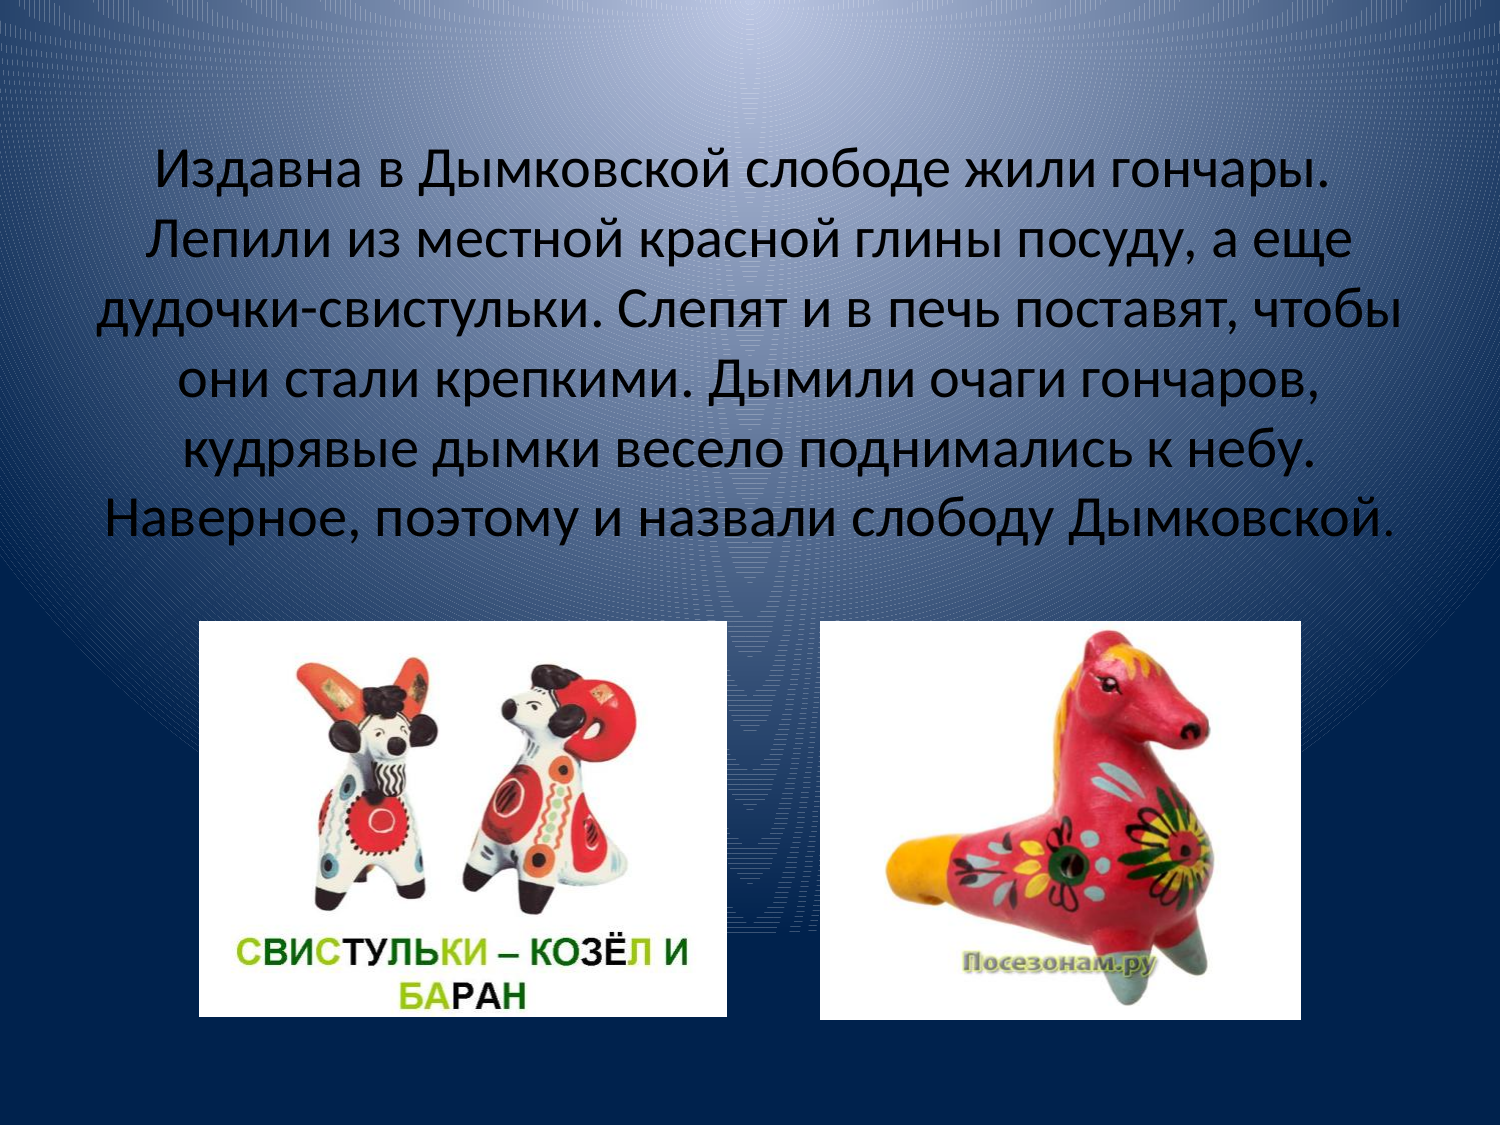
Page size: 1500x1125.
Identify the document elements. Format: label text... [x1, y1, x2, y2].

picture [820, 620, 1301, 1020]
title Издавна в Дымковской слободе жили гончары. Лепили из местной красной глины посуду, а еще дудочки-свистульки. Слепят и в печь поставят, чтобы они стали крепкими. Дымили очаги гончаров, кудрявые дымки весело поднимались к небу. Наверное, поэтому и назвали слободу Дымковской. [75, 45, 1425, 633]
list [198, 620, 727, 1017]
